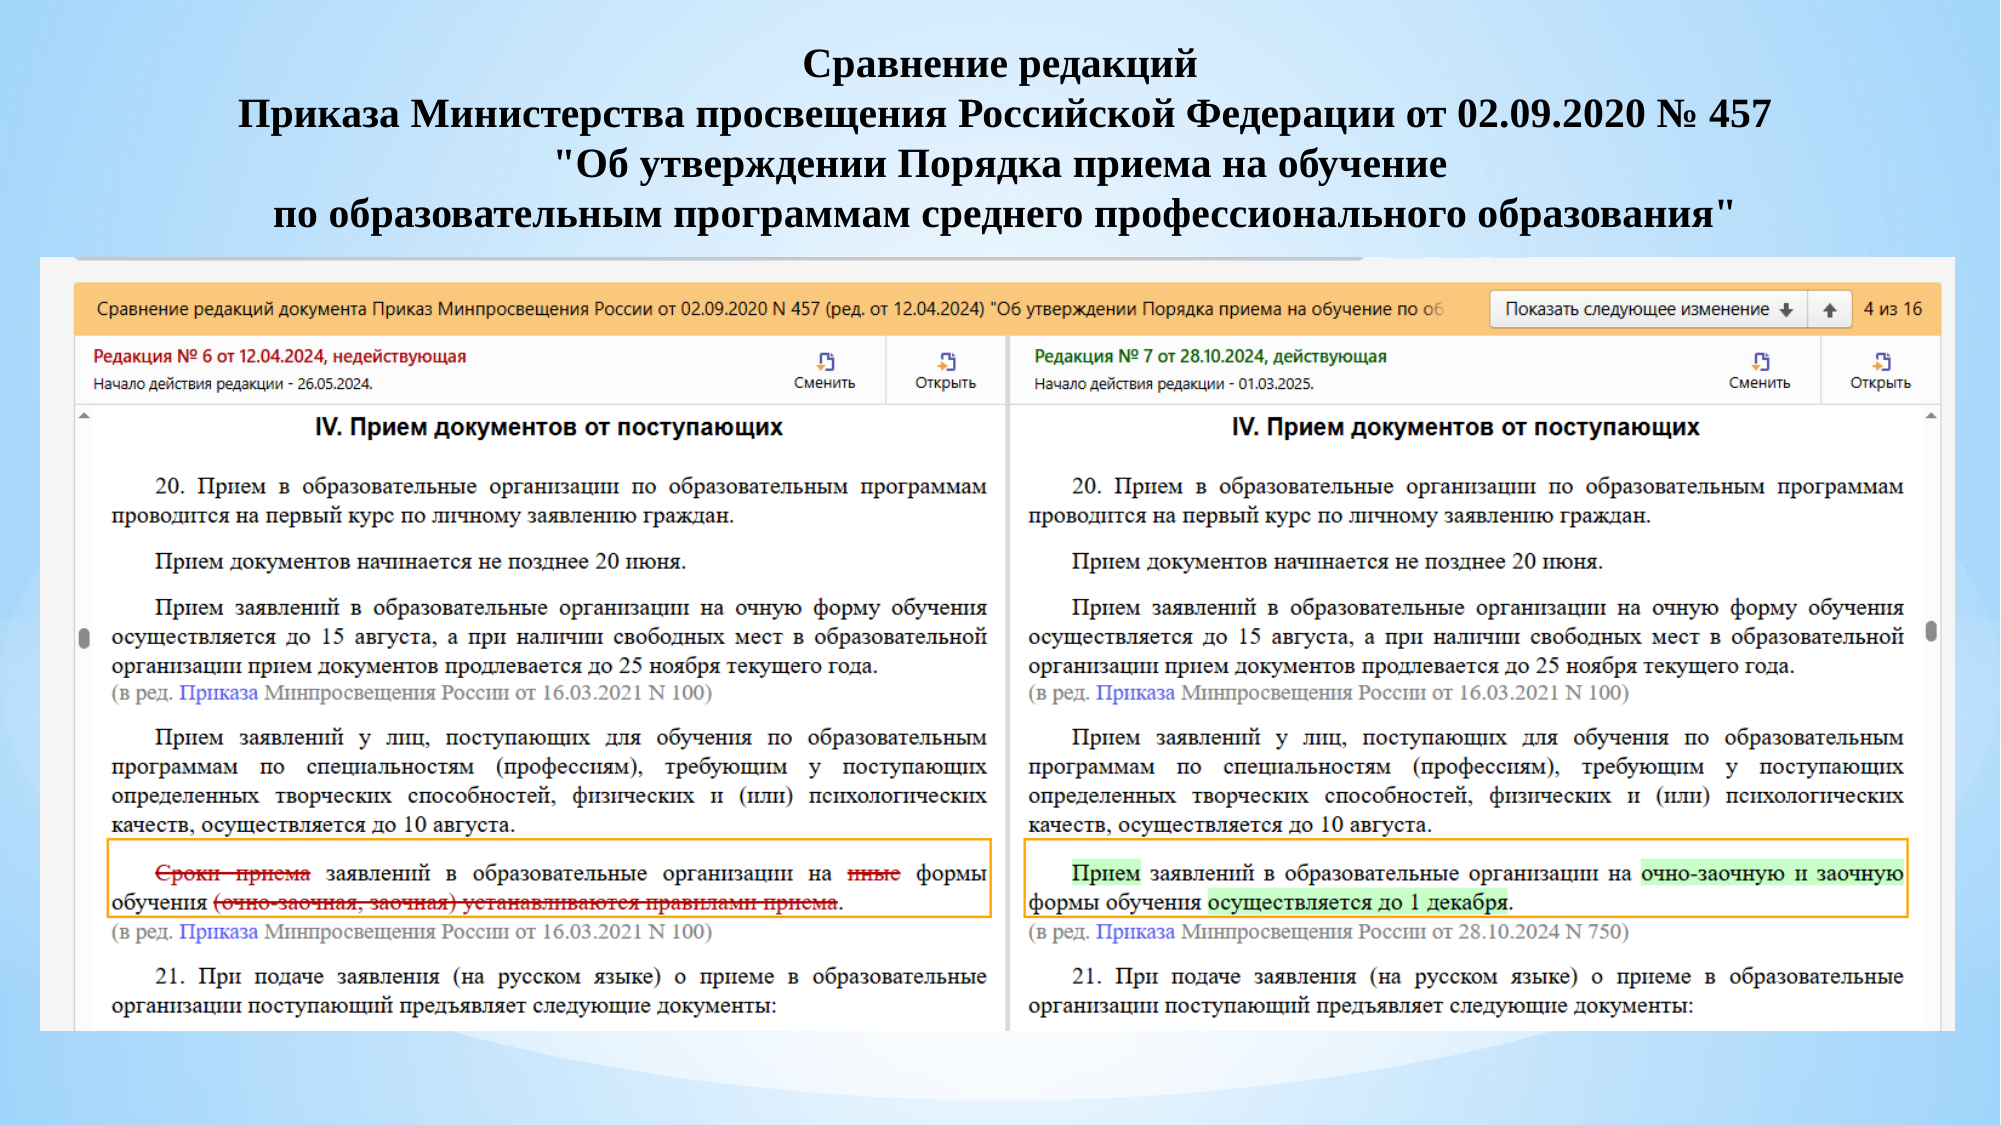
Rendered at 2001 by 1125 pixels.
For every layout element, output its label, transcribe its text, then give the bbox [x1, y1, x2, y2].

picture [40, 256, 1955, 1031]
title Сравнение редакций Приказа Министерства просвещения Российской Федерации от 02.09.2020 № 457 "Об утверждении Порядка приема на обучение по образовательным программам среднего профессионального образования" [51, 28, 1959, 240]
